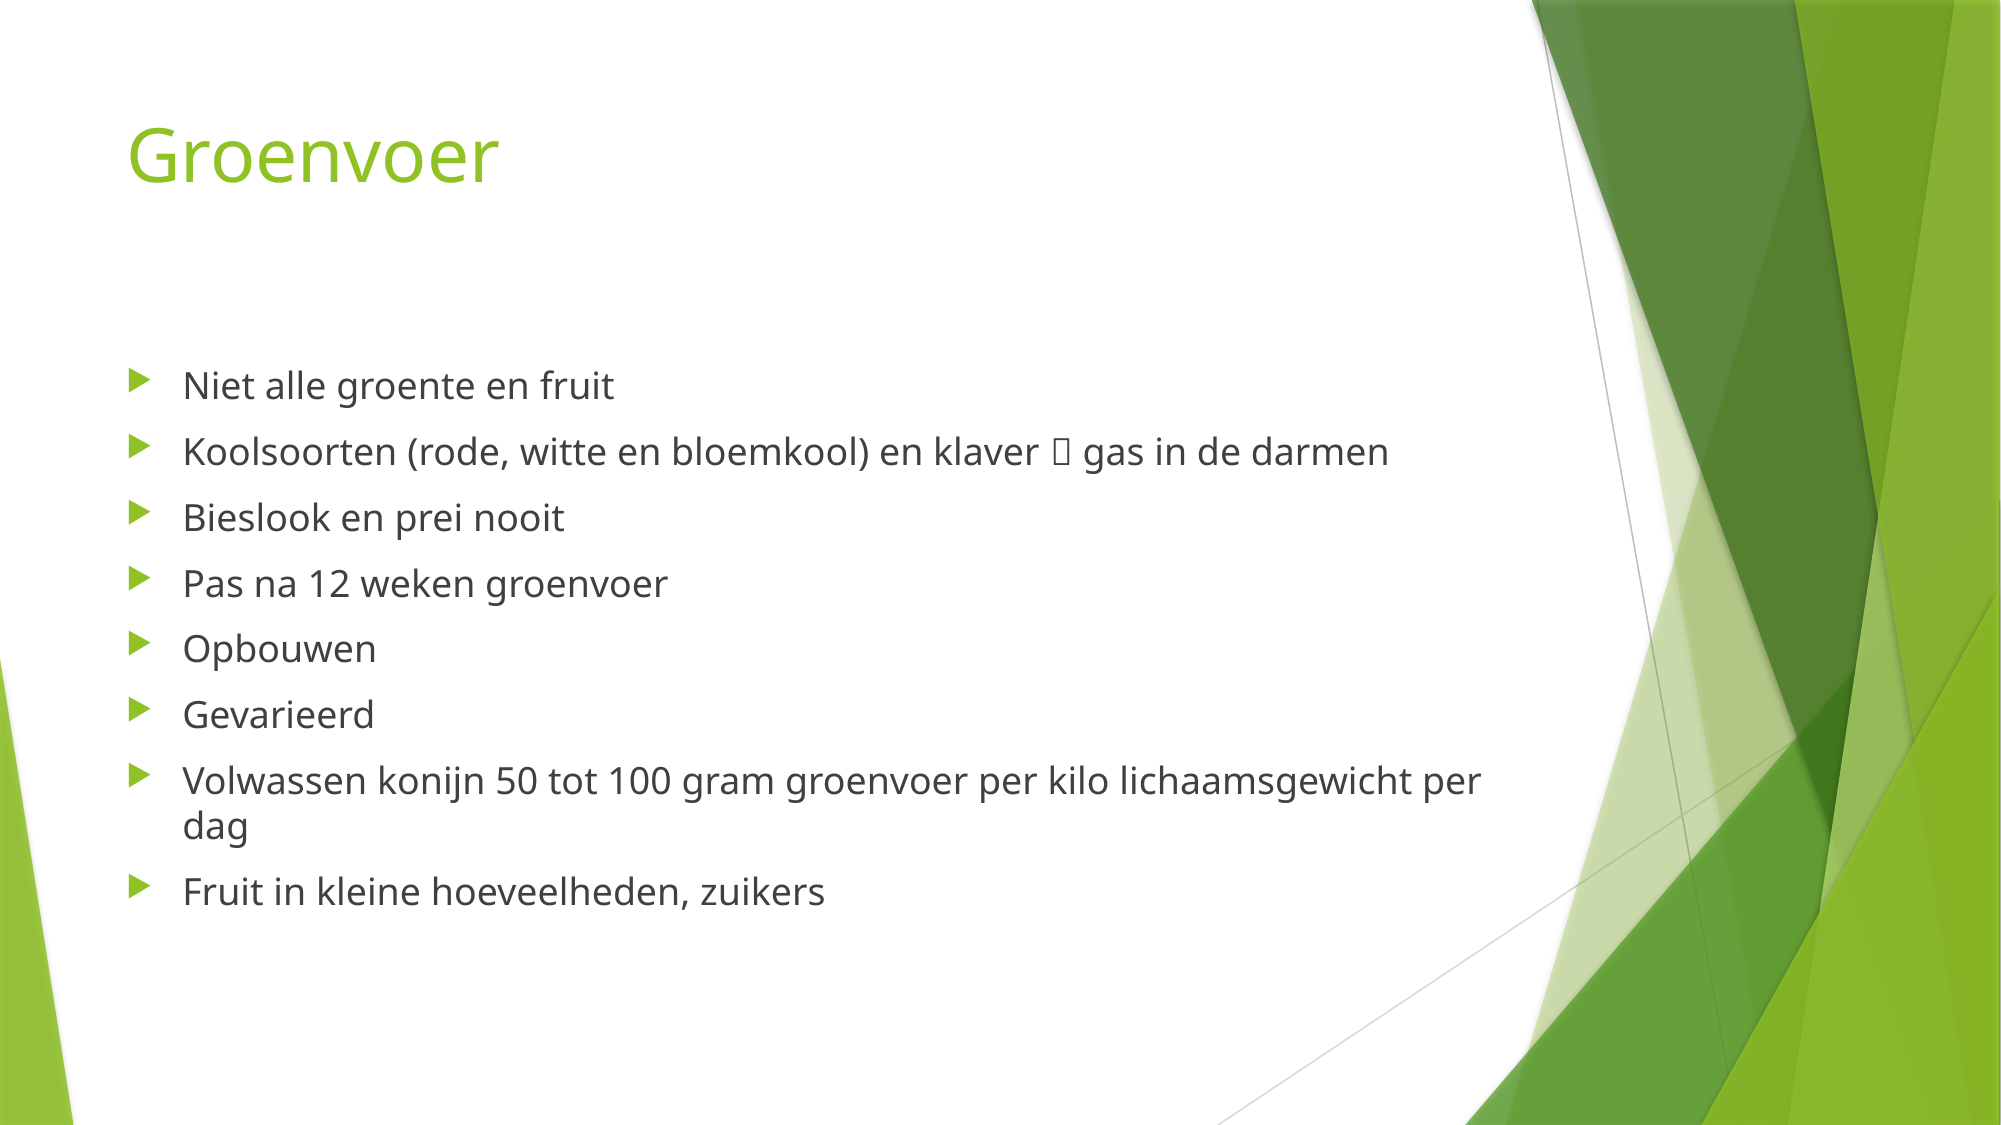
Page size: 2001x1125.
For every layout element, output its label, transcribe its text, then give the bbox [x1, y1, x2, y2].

list Niet alle groente en fruit Koolsoorten (rode, witte en bloemkool) en klaver  gas in de darmen Bieslook en prei nooit Pas na 12 weken groenvoer Opbouwen Gevarieerd Volwassen konijn 50 tot 100 gram groenvoer per kilo lichaamsgewicht per dag Fruit in kleine hoeveelheden, zuikers [111, 354, 1522, 992]
title Groenvoer [111, 99, 1522, 317]
